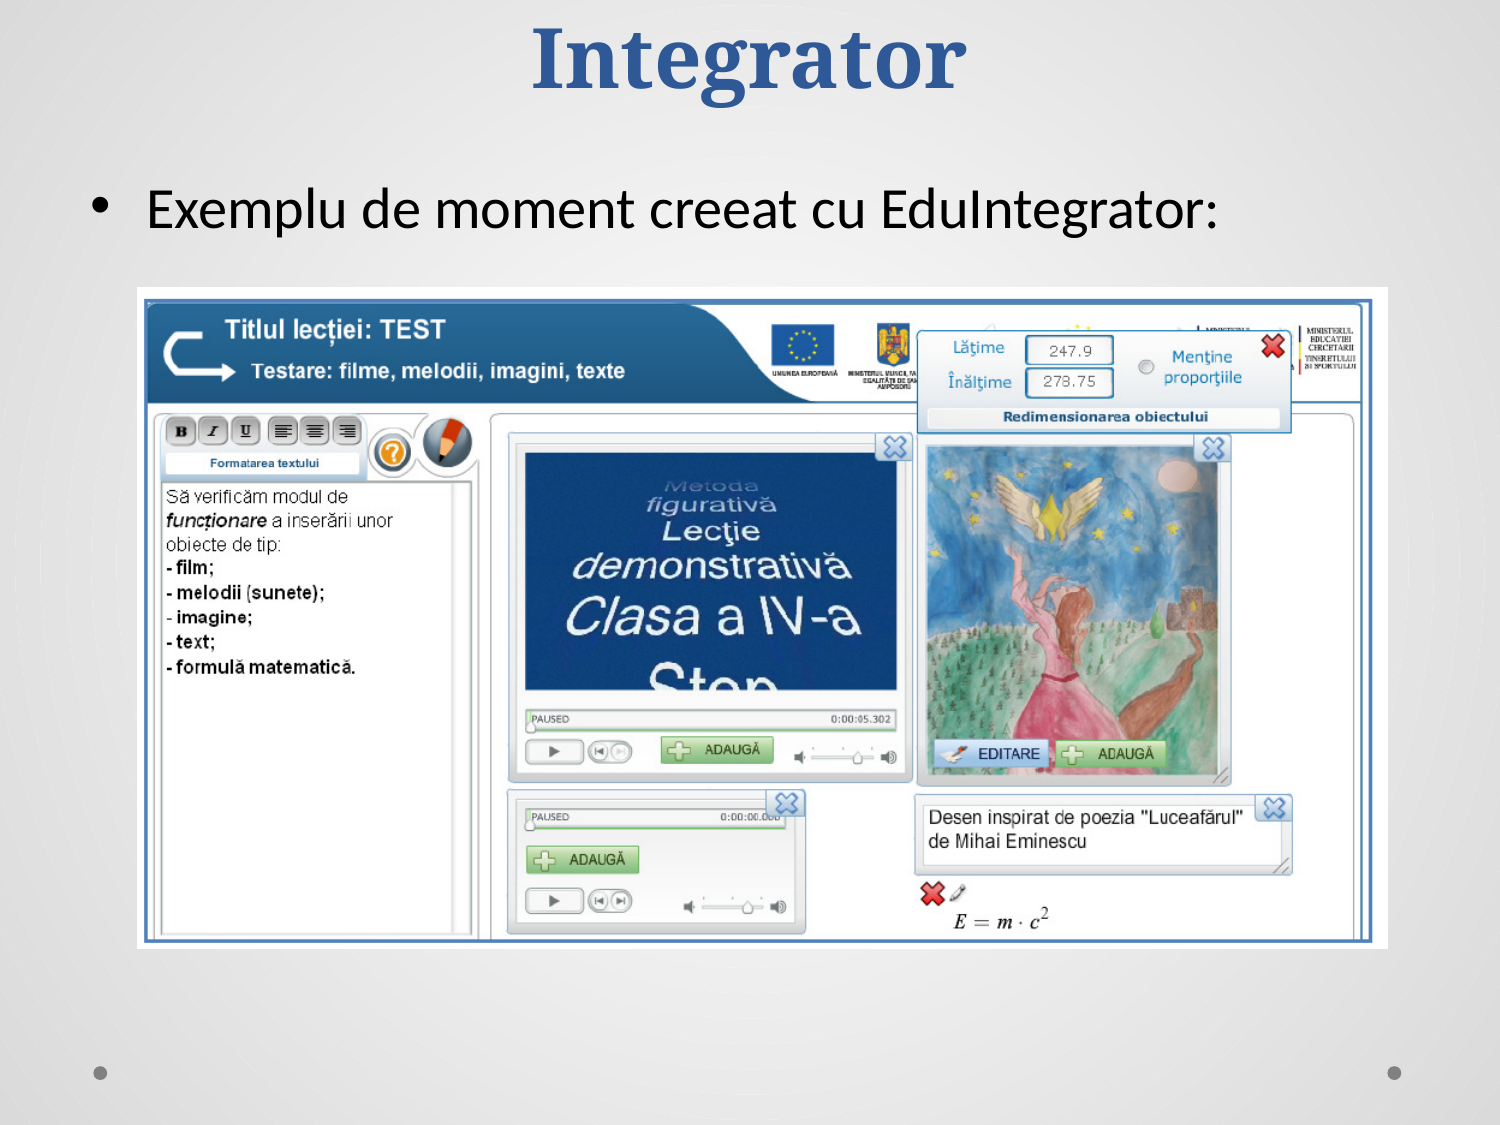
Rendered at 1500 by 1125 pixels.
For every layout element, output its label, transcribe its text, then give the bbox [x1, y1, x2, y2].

picture [137, 287, 1388, 950]
list Exemplu de moment creeat cu EduIntegrator: [75, 162, 1425, 263]
title Utilizarea aplicatiei EDU Integrator [0, 0, 1500, 113]
